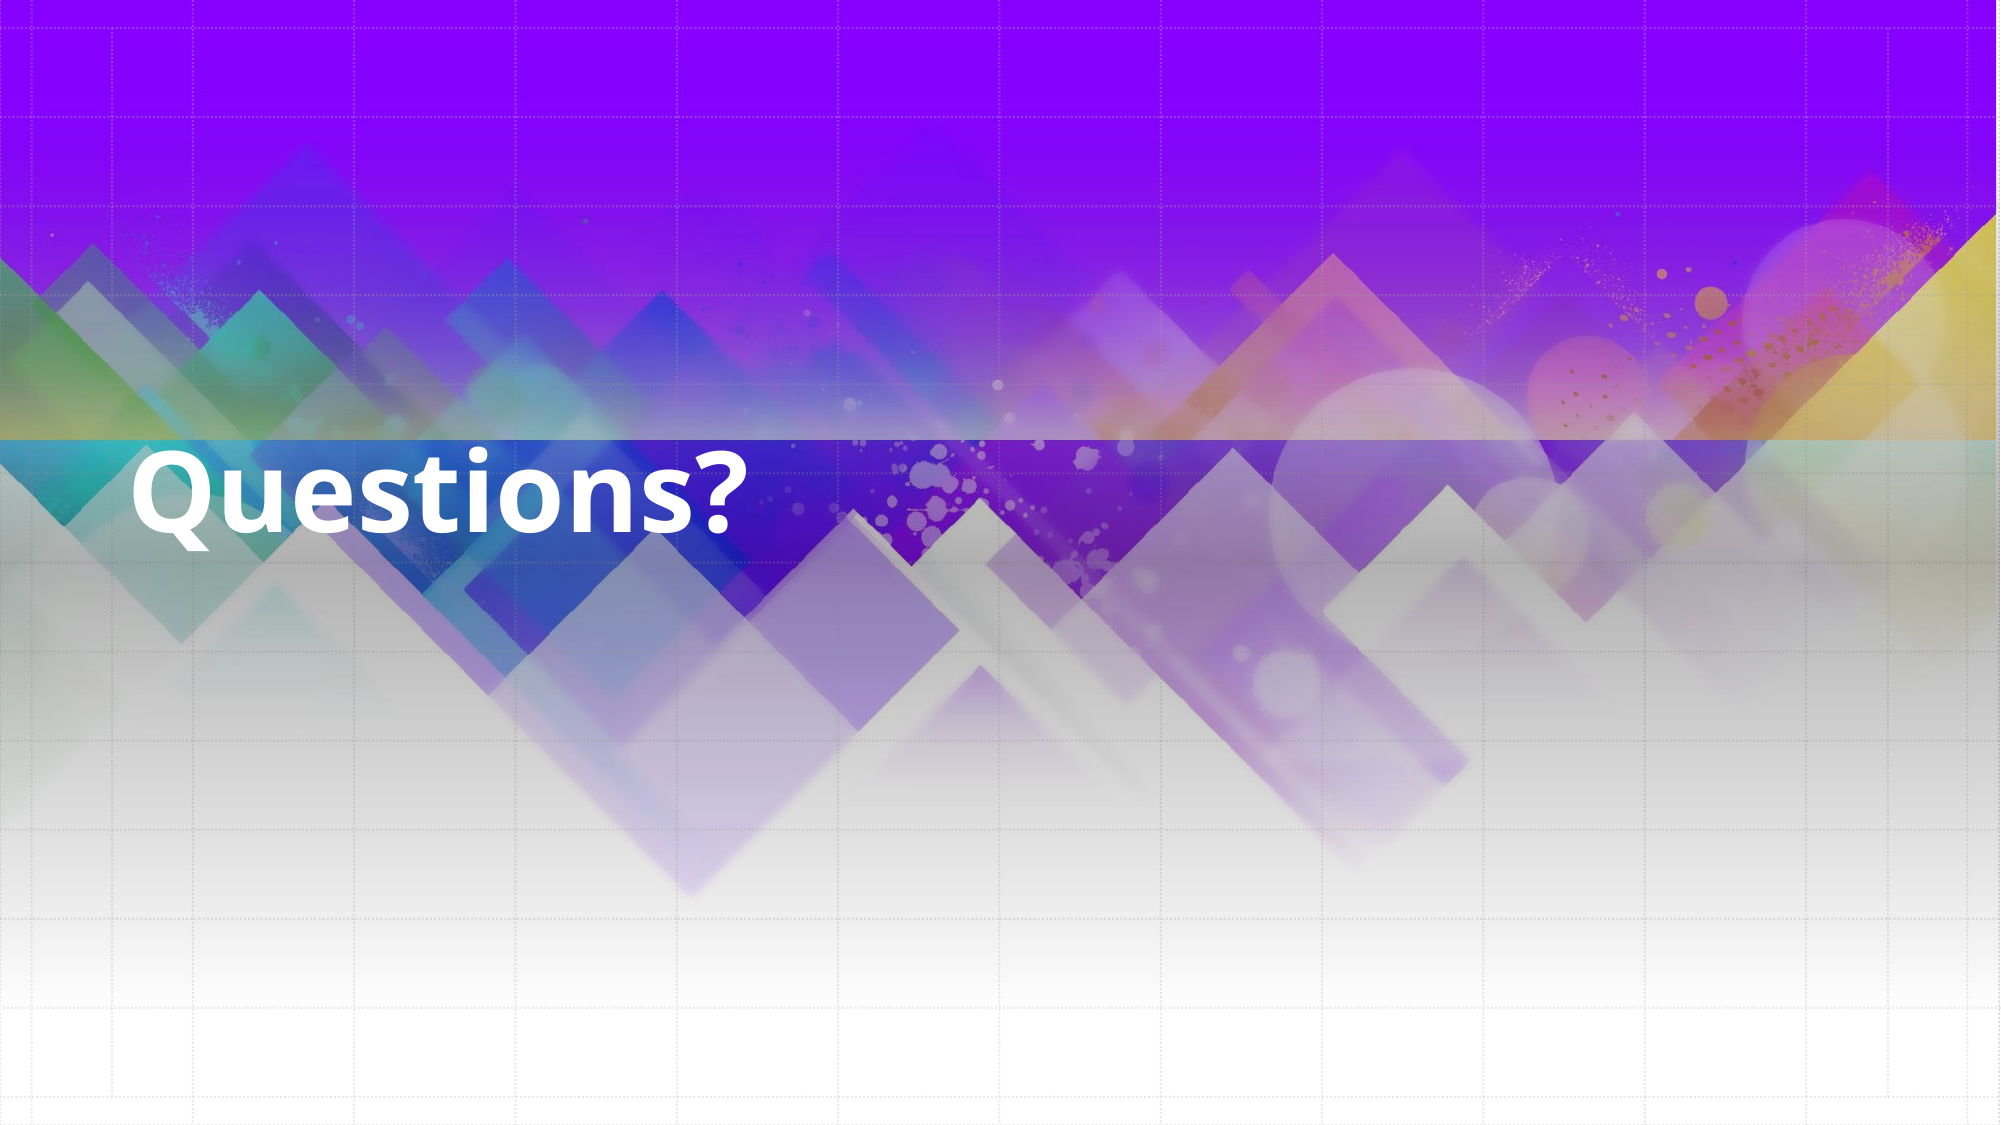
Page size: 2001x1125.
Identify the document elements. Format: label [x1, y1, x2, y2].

text_box [0, 0, 2000, 1125]
